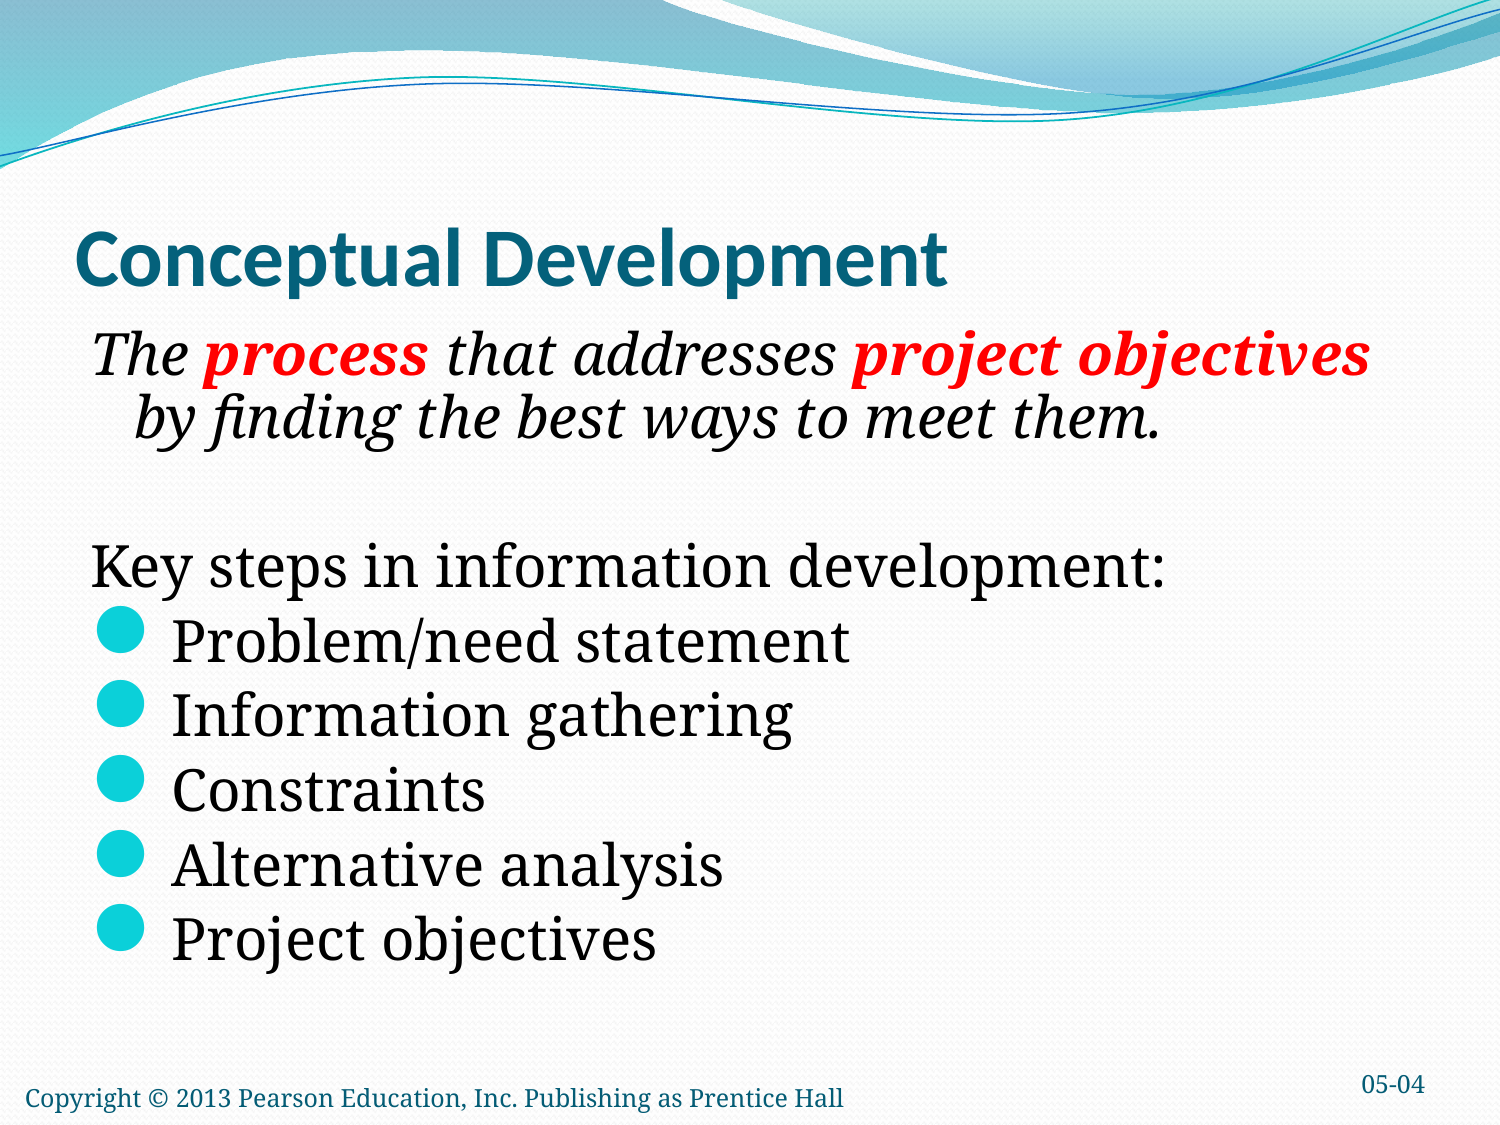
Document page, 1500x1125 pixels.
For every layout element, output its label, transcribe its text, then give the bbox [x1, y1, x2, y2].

list The process that addresses project objectives by finding the best ways to meet them. Key steps in information development: Problem/need statement Information gathering Constraints Alternative analysis Project objectives [74, 317, 1426, 1038]
title Conceptual Development [74, 115, 1426, 304]
slide_number 05-04 [1299, 1042, 1425, 1103]
